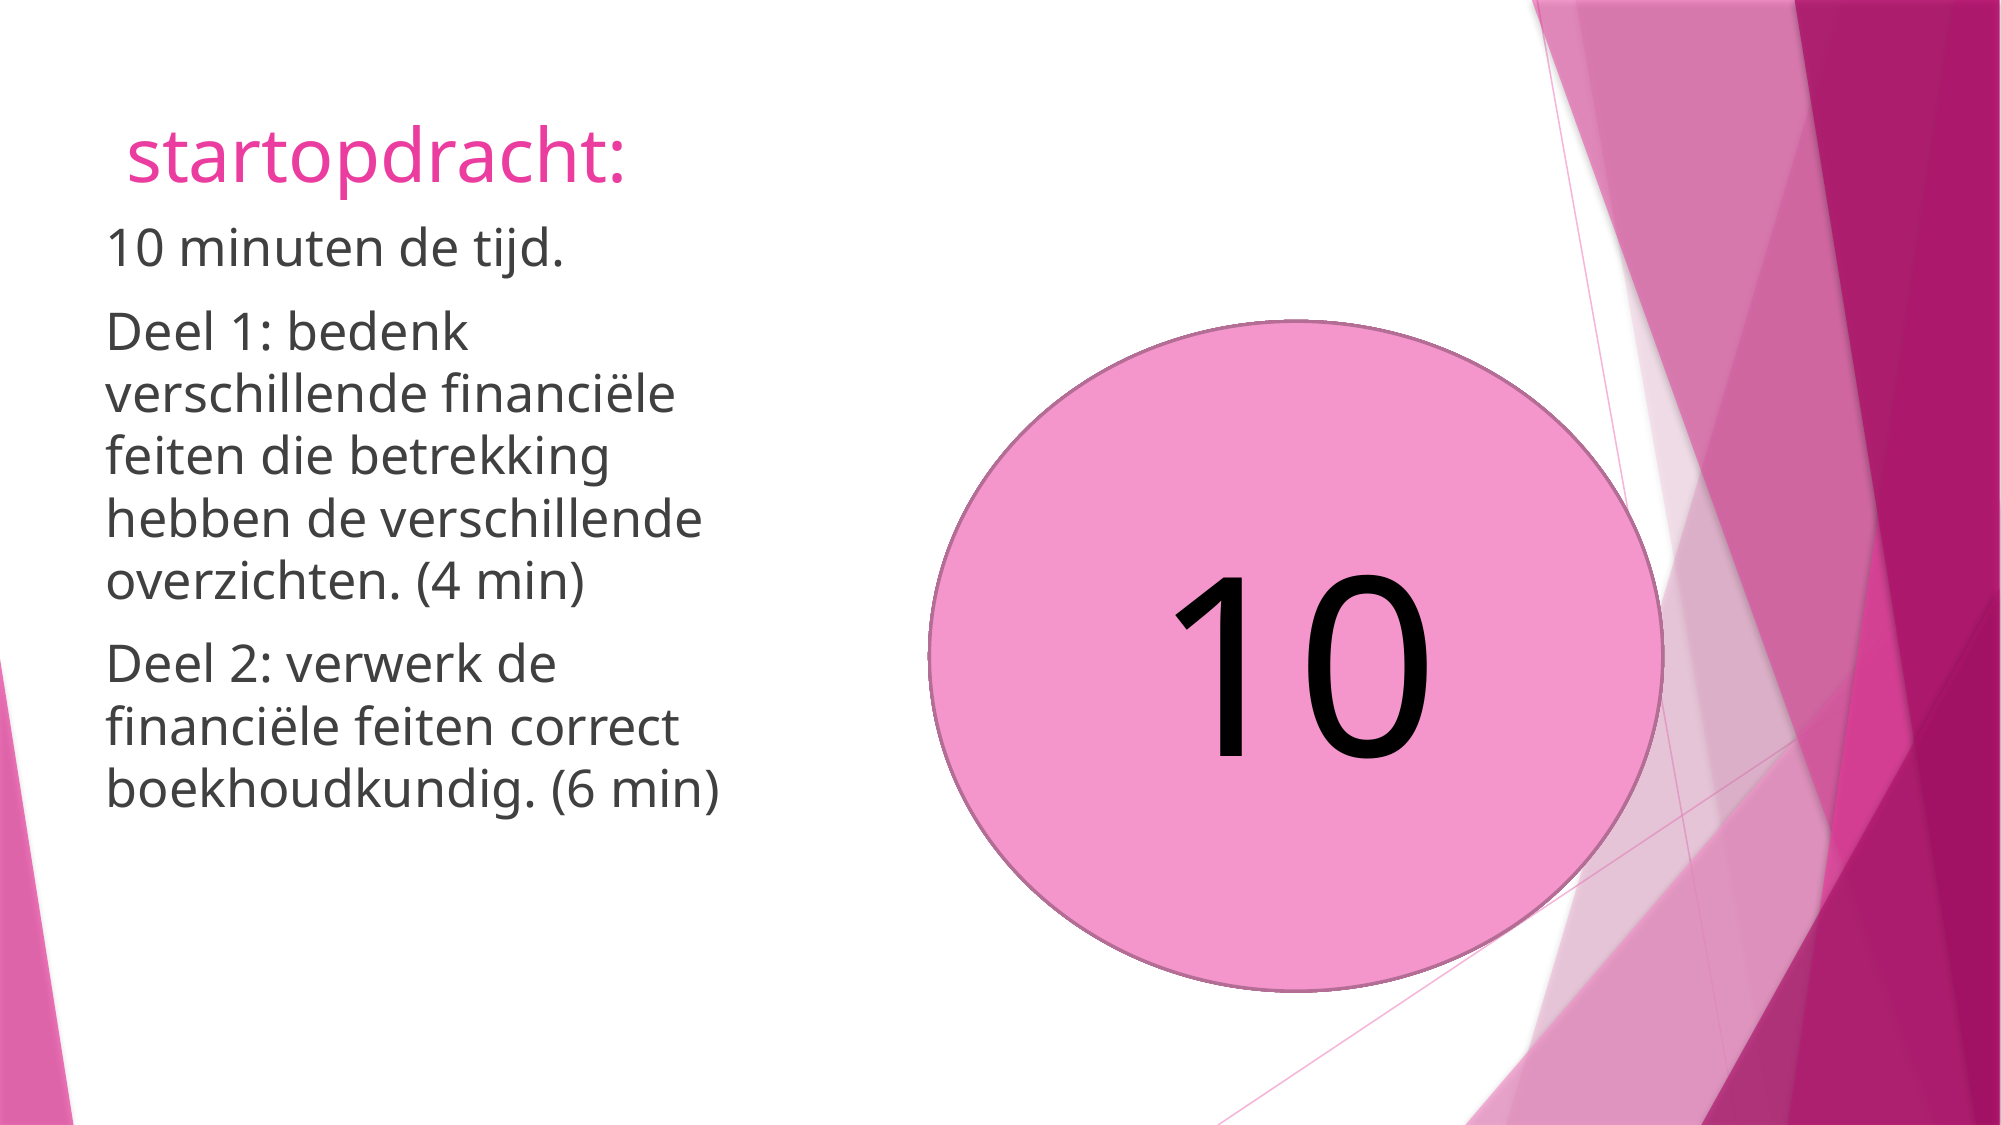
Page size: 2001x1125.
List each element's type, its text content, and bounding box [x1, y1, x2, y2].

list 10 minuten de tijd. Deel 1: bedenk verschillende financiële feiten die betrekking hebben de verschillende overzichten. (4 min) Deel 2: verwerk de financiële feiten correct boekhoudkundig. (6 min) [90, 207, 817, 960]
title startopdracht: [111, 99, 1522, 317]
text_box 10 [927, 319, 1665, 993]
